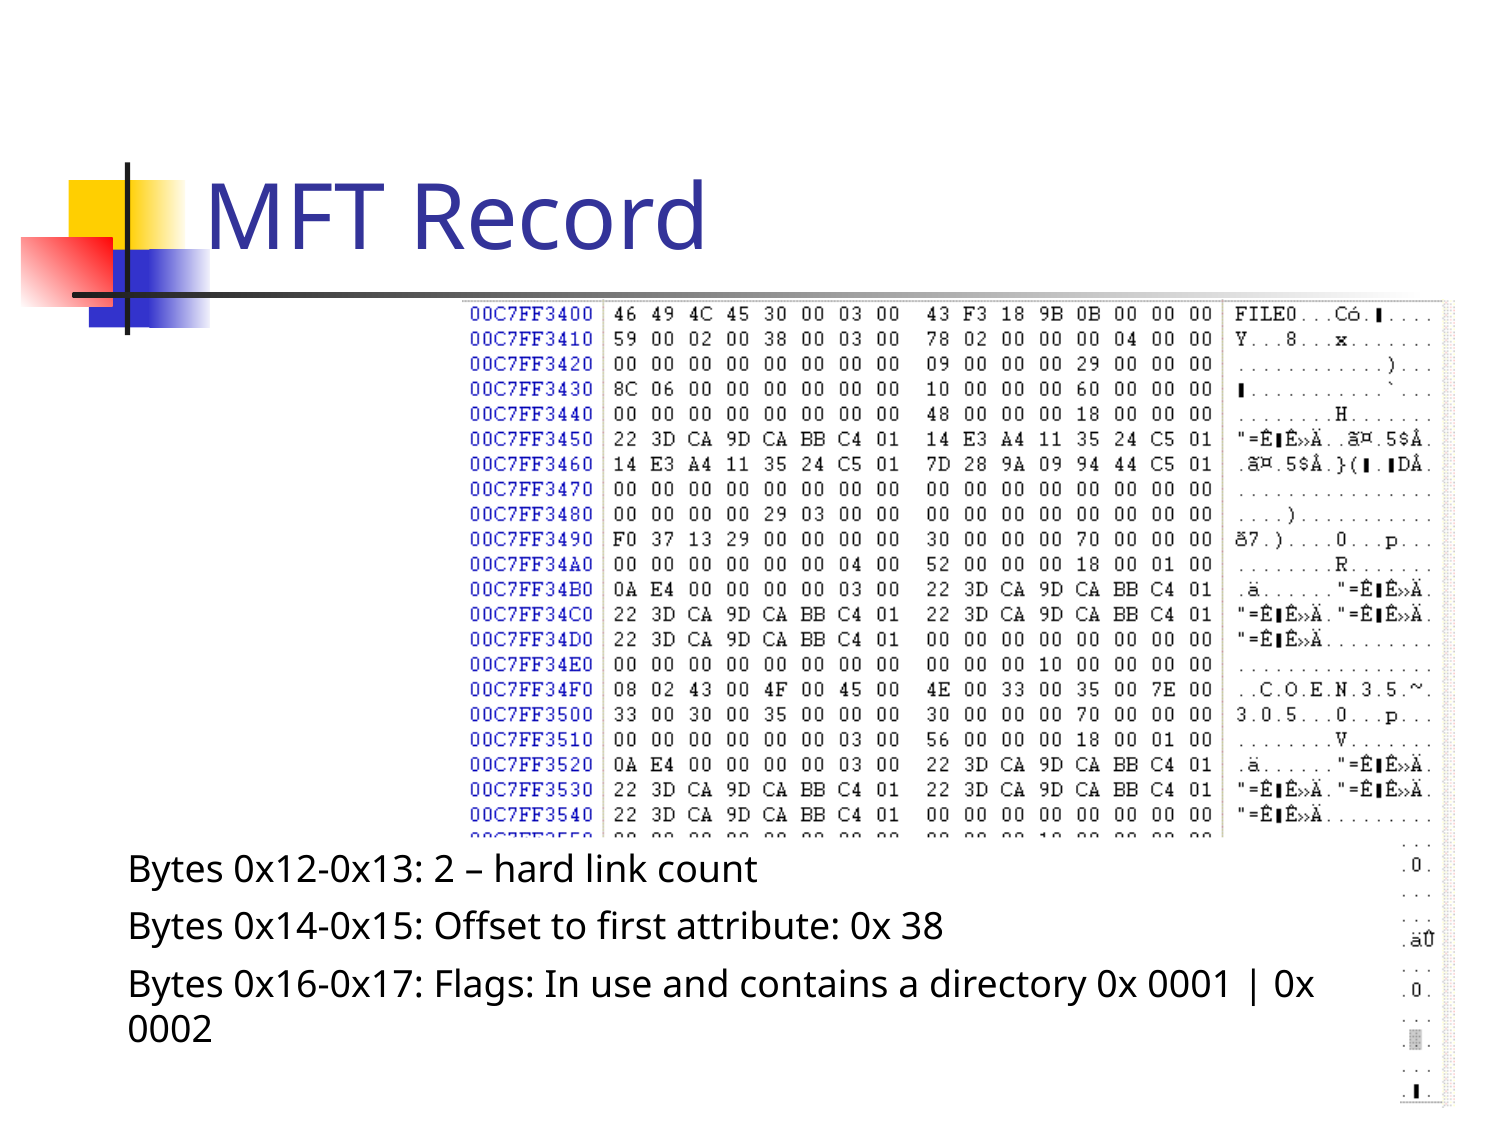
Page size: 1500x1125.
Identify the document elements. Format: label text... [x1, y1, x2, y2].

text_box Bytes 0x12-0x13: 2 – hard link count Bytes 0x14-0x15: Offset to first attribute: 0x 38 Bytes 0x16-0x17: Flags: In use and contains a directory 0x 0001 | 0x 0002 [112, 837, 461, 1115]
title MFT Record [188, 34, 1468, 276]
picture [462, 299, 1455, 1109]
